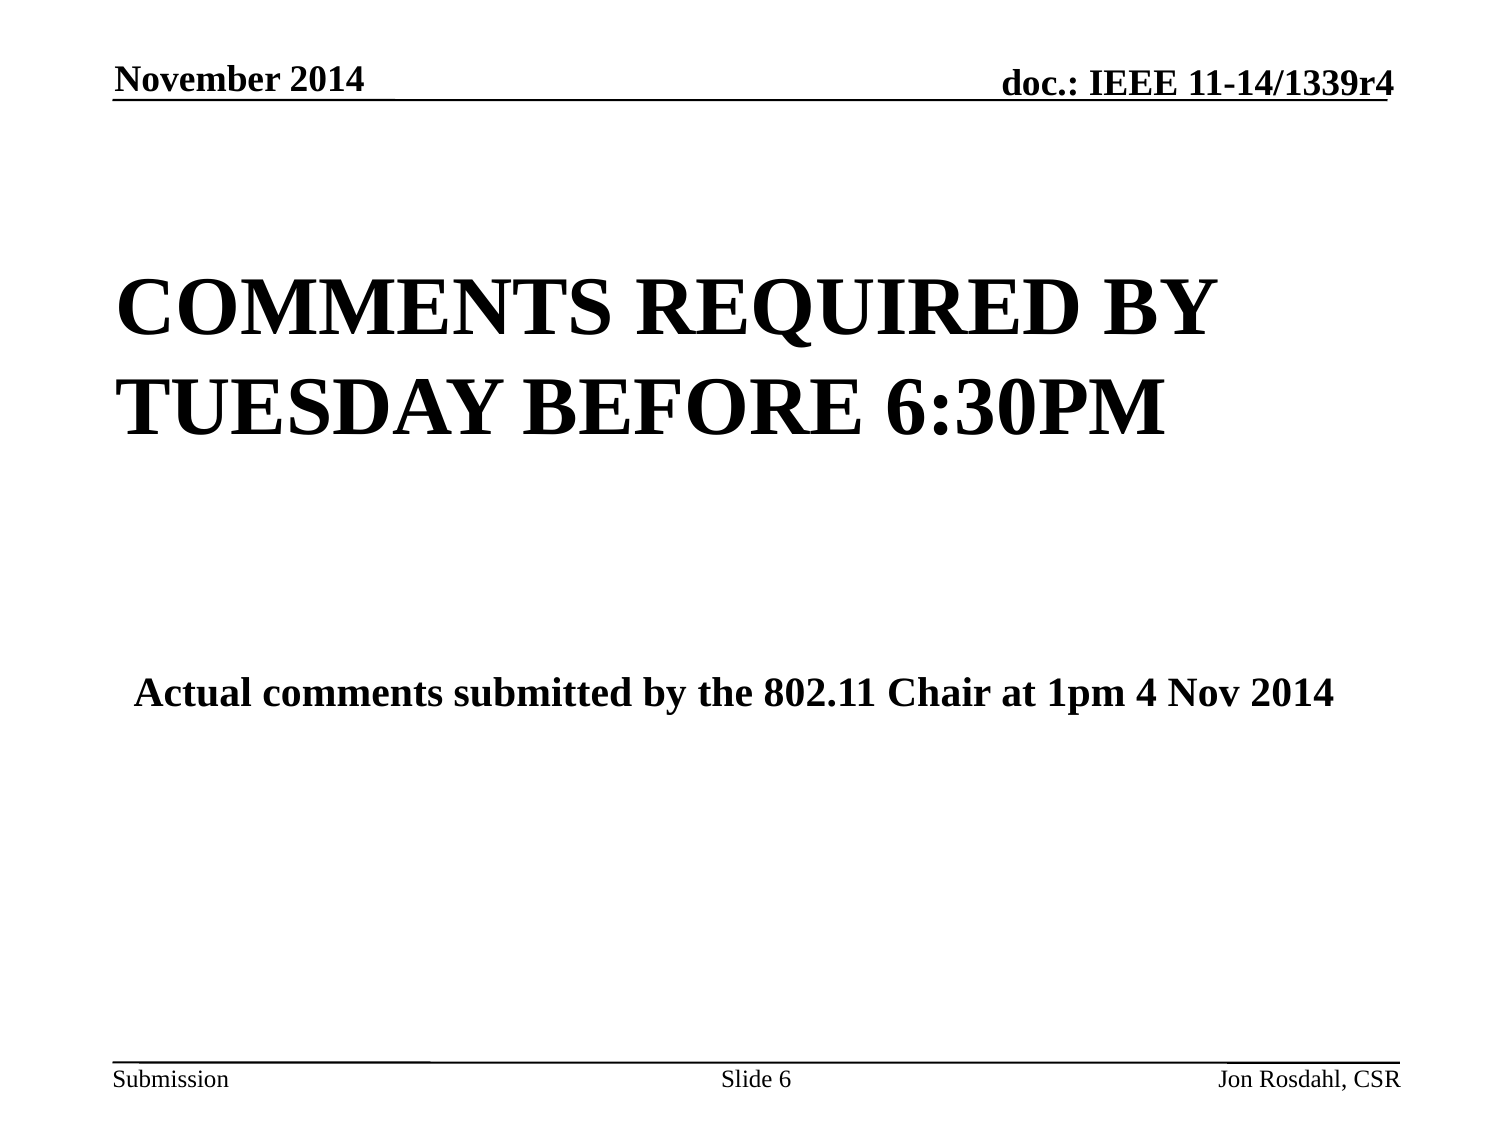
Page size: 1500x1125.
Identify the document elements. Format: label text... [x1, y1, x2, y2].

list Actual comments submitted by the 802.11 Chair at 1pm 4 Nov 2014 [118, 476, 1394, 724]
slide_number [114, 54, 423, 100]
title Comments Required by Tuesday before 6:30Pm [100, 243, 1376, 468]
slide_number Slide 6 [712, 1061, 800, 1123]
footer Jon Rosdahl, CSR [878, 1061, 1402, 1093]
